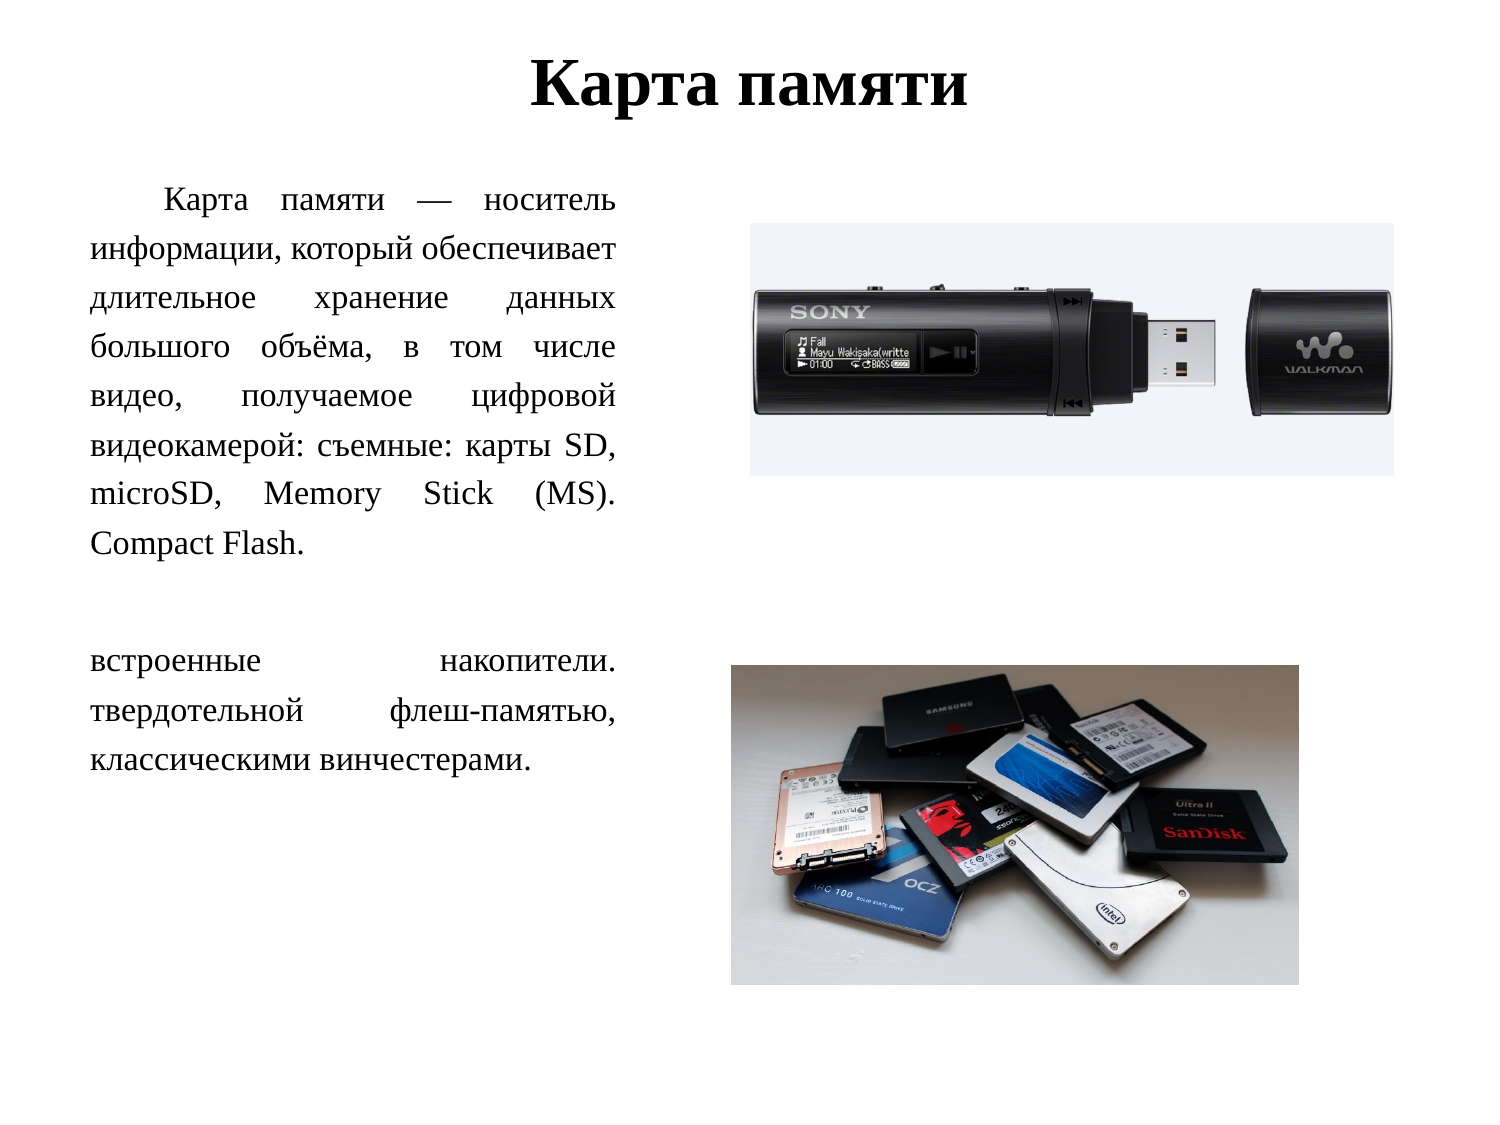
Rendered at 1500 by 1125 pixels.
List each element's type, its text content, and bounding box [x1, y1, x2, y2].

list Карта памяти — носитель информации, который обеспечивает длительное хранение данных большого объёма, в том числе видео, получаемое цифровой видеокамерой: съемные: карты SD, microSD, Memory Stick (MS). Compact Flash. встроенные накопители. твердотельной флеш-памятью, классическими винчестерами. [75, 160, 632, 790]
picture [749, 223, 1394, 476]
picture [731, 665, 1299, 985]
title Карта памяти [75, 19, 1425, 129]
